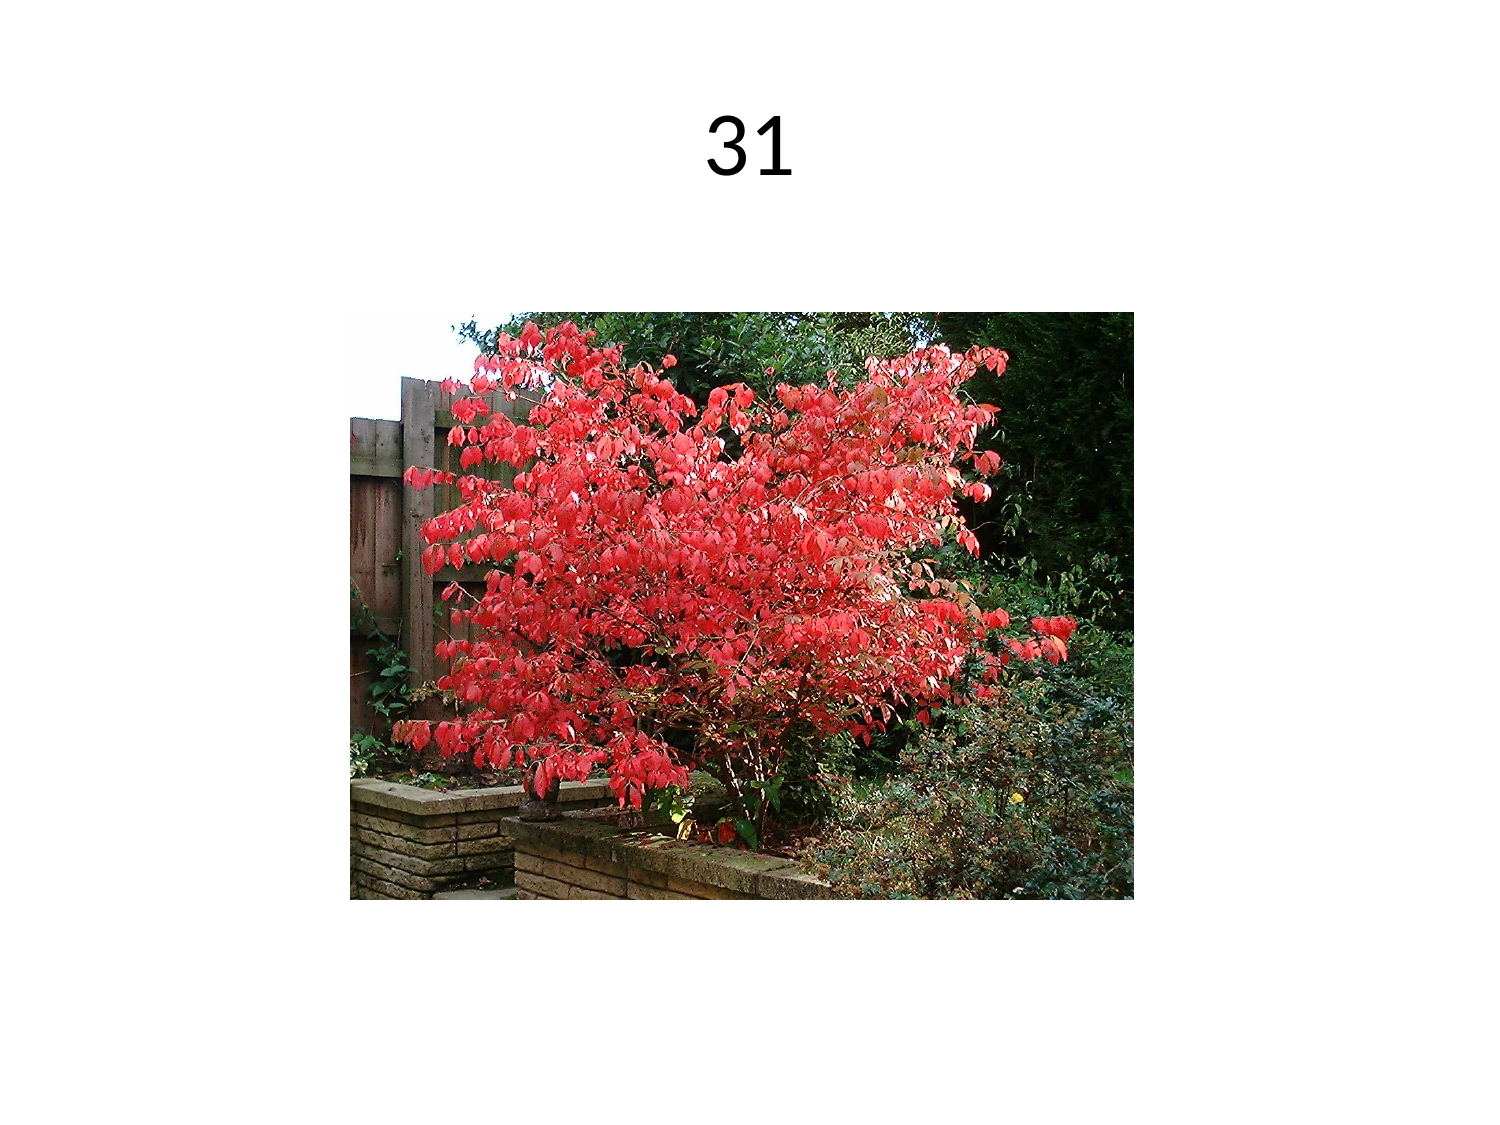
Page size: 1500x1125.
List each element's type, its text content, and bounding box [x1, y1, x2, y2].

picture [349, 312, 1135, 901]
title 31 [75, 45, 1425, 233]
